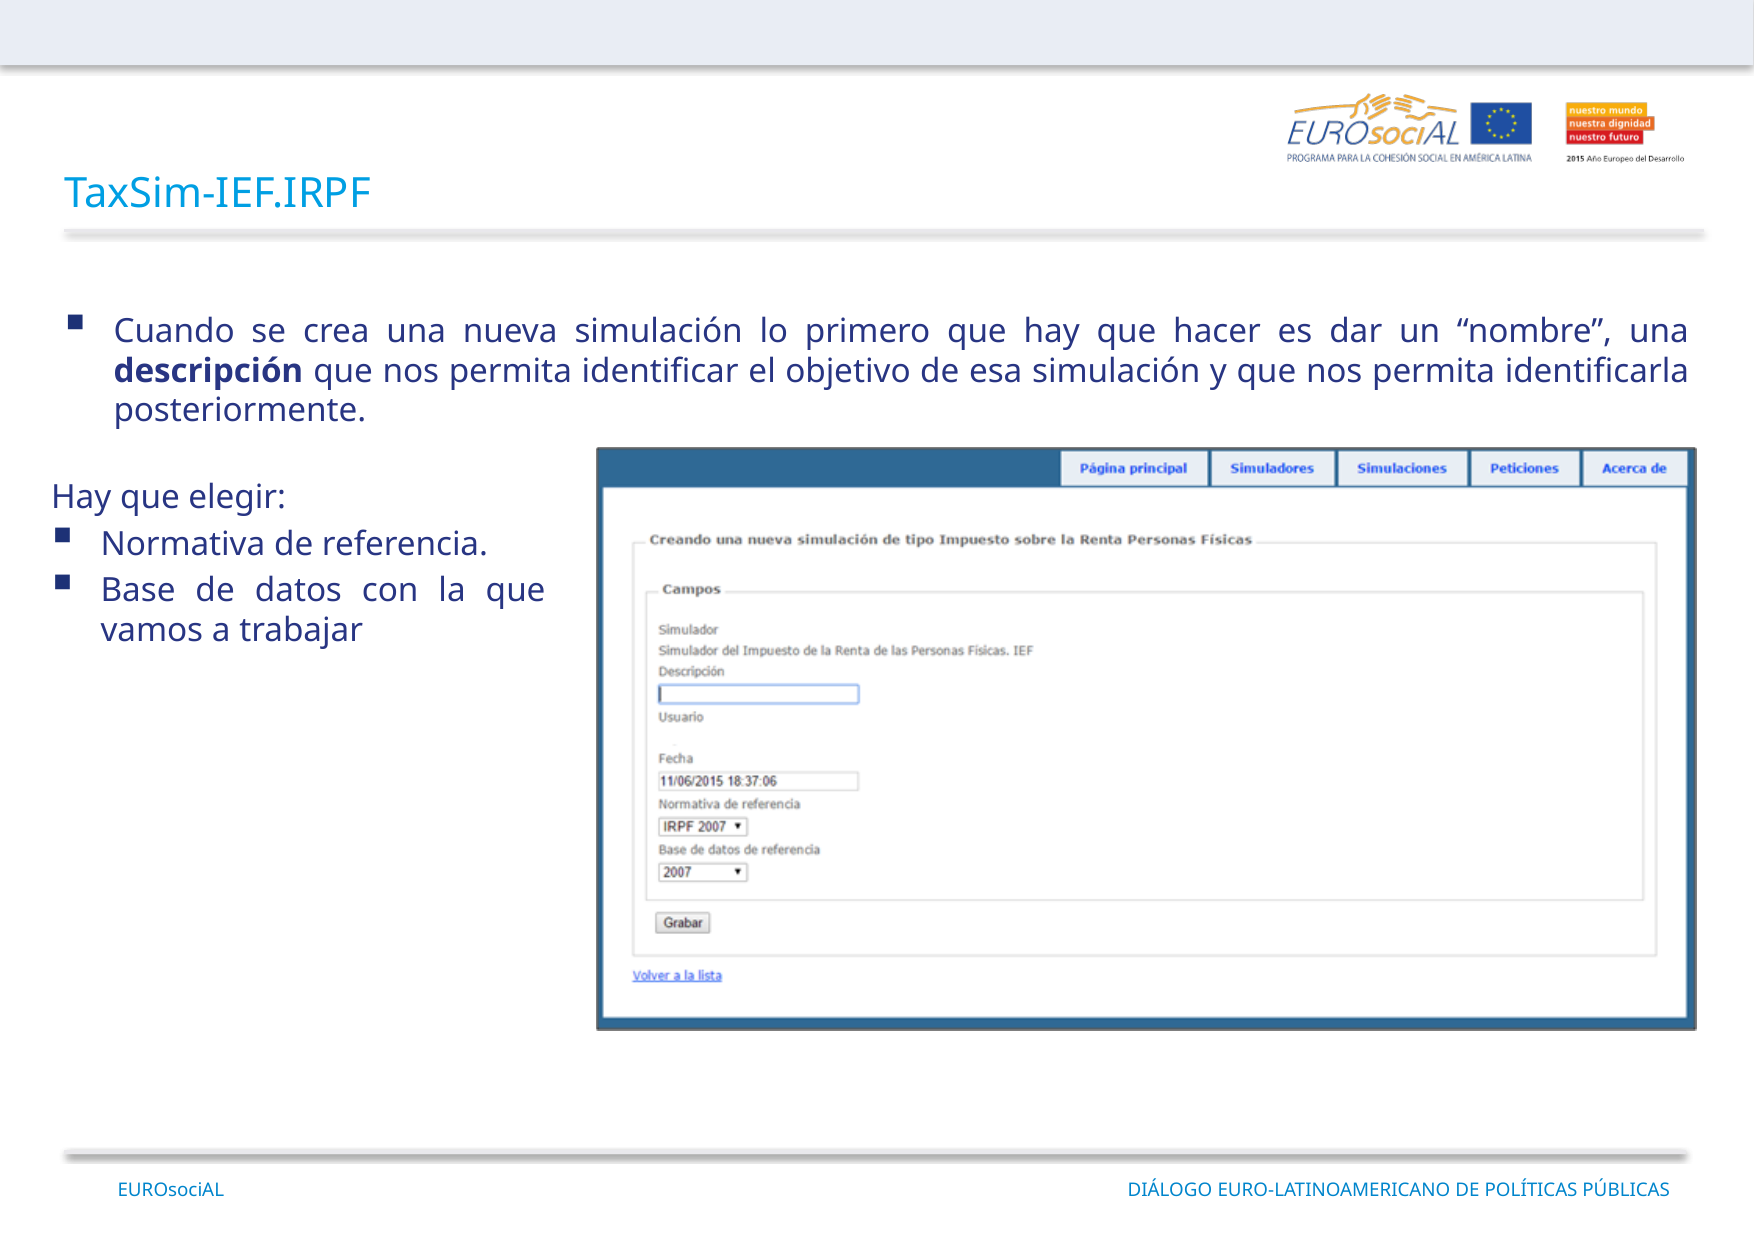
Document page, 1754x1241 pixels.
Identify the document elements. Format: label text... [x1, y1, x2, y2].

picture [596, 447, 1698, 1031]
text_box TaxSim-IEF.IRPF [49, 158, 1628, 233]
text_box Hay que elegir: Normativa de referencia. Base de datos con la que vamos a trabajar [51, 455, 547, 1047]
text_box Cuando se crea una nueva simulación lo primero que hay que hacer es dar un “nombre”, una descripción que nos permita identificar el objetivo de esa simulación y que nos permita identificarla posteriormente. [64, 289, 1692, 408]
picture [1278, 88, 1692, 173]
